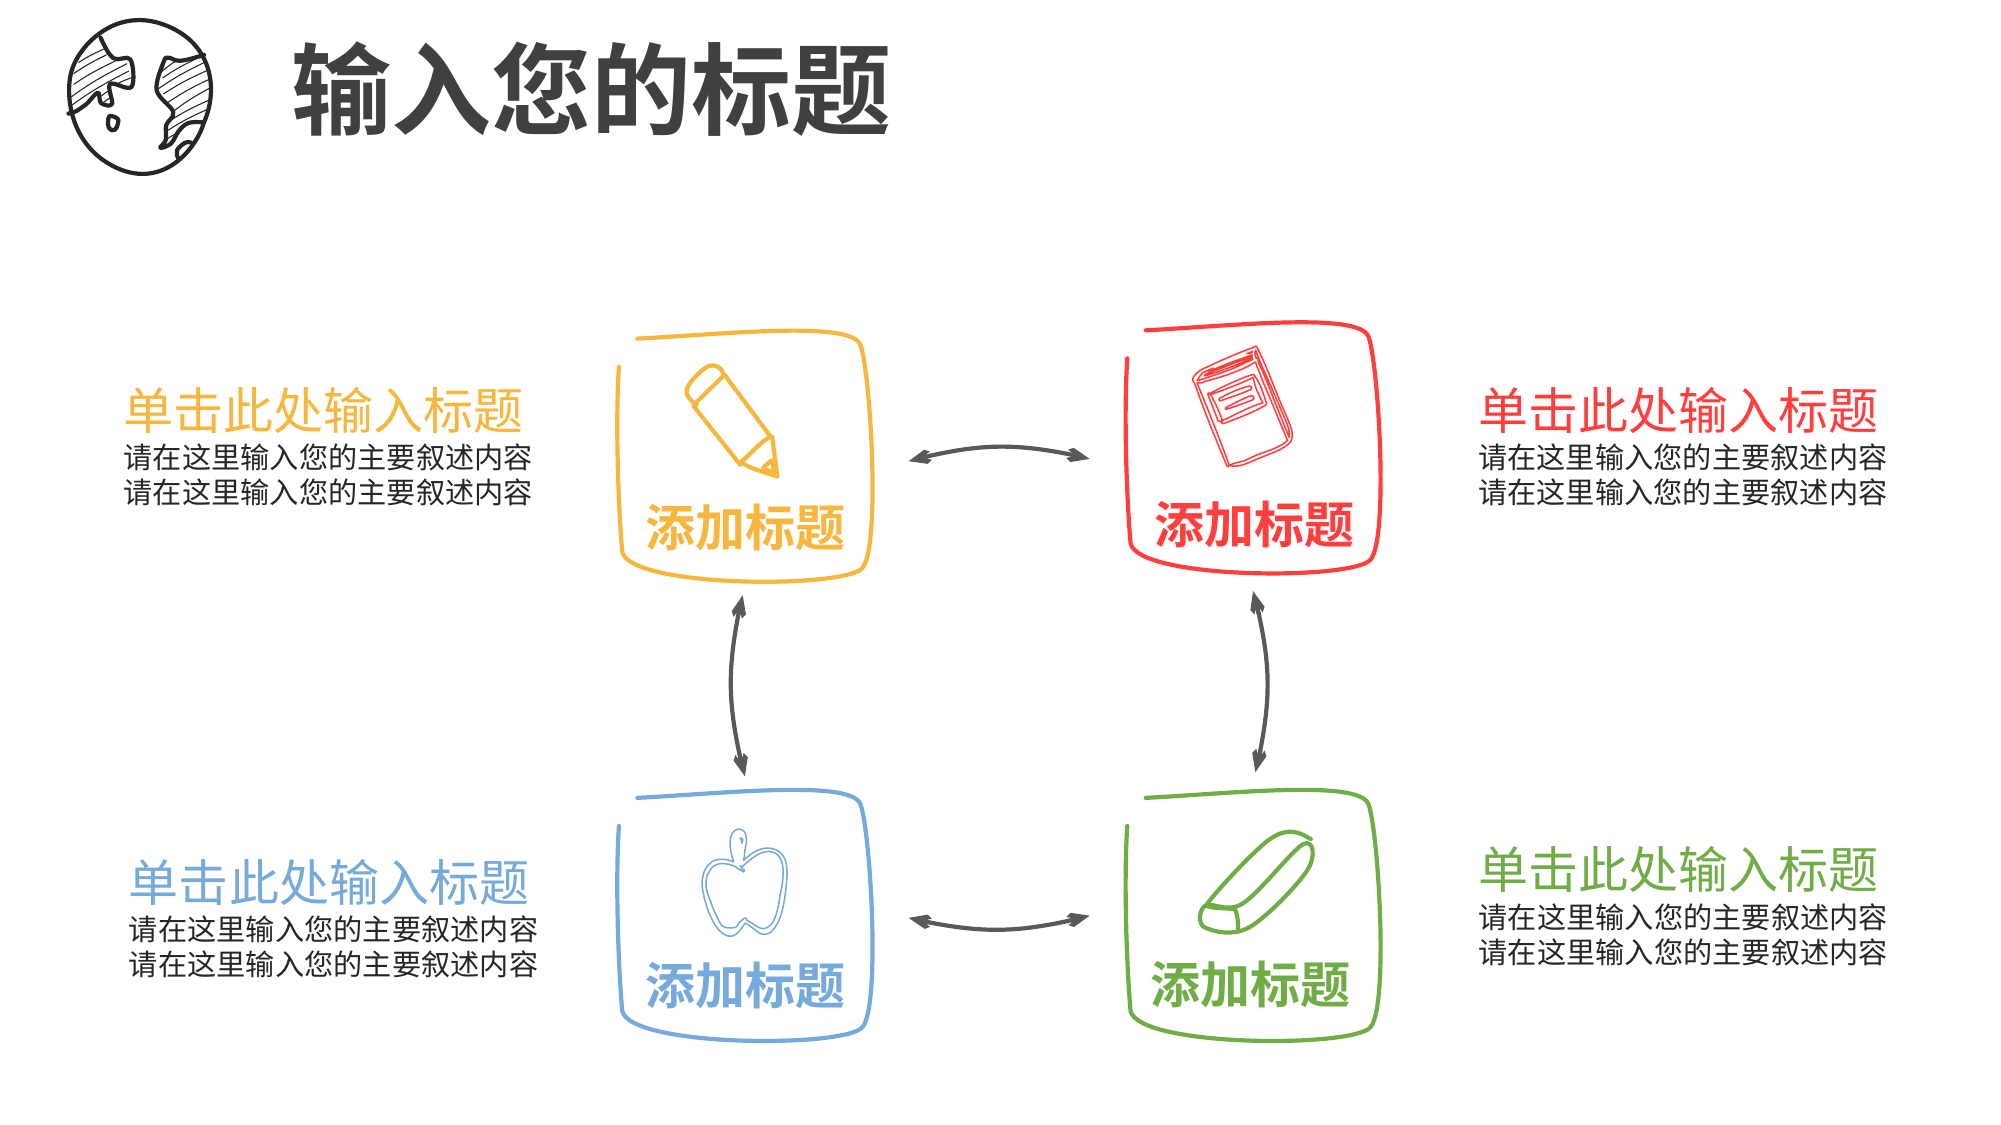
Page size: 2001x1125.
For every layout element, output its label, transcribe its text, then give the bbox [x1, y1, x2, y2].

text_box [1125, 322, 1381, 574]
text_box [731, 447, 1267, 929]
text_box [1125, 789, 1381, 1041]
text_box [617, 330, 873, 582]
text_box 输入您的标题 [276, 20, 907, 155]
text_box 单击此处输入标题 请在这里输入您的主要叙述内容 请在这里输入您的主要叙述内容 [109, 372, 549, 608]
text_box 单击此处输入标题 请在这里输入您的主要叙述内容 请在这里输入您的主要叙述内容 [1463, 372, 1903, 608]
text_box 单击此处输入标题 请在这里输入您的主要叙述内容 请在这里输入您的主要叙述内容 [114, 843, 554, 1079]
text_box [65, 20, 215, 172]
text_box 单击此处输入标题 请在这里输入您的主要叙述内容 请在这里输入您的主要叙述内容 [1464, 831, 1904, 1067]
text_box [617, 789, 873, 1041]
